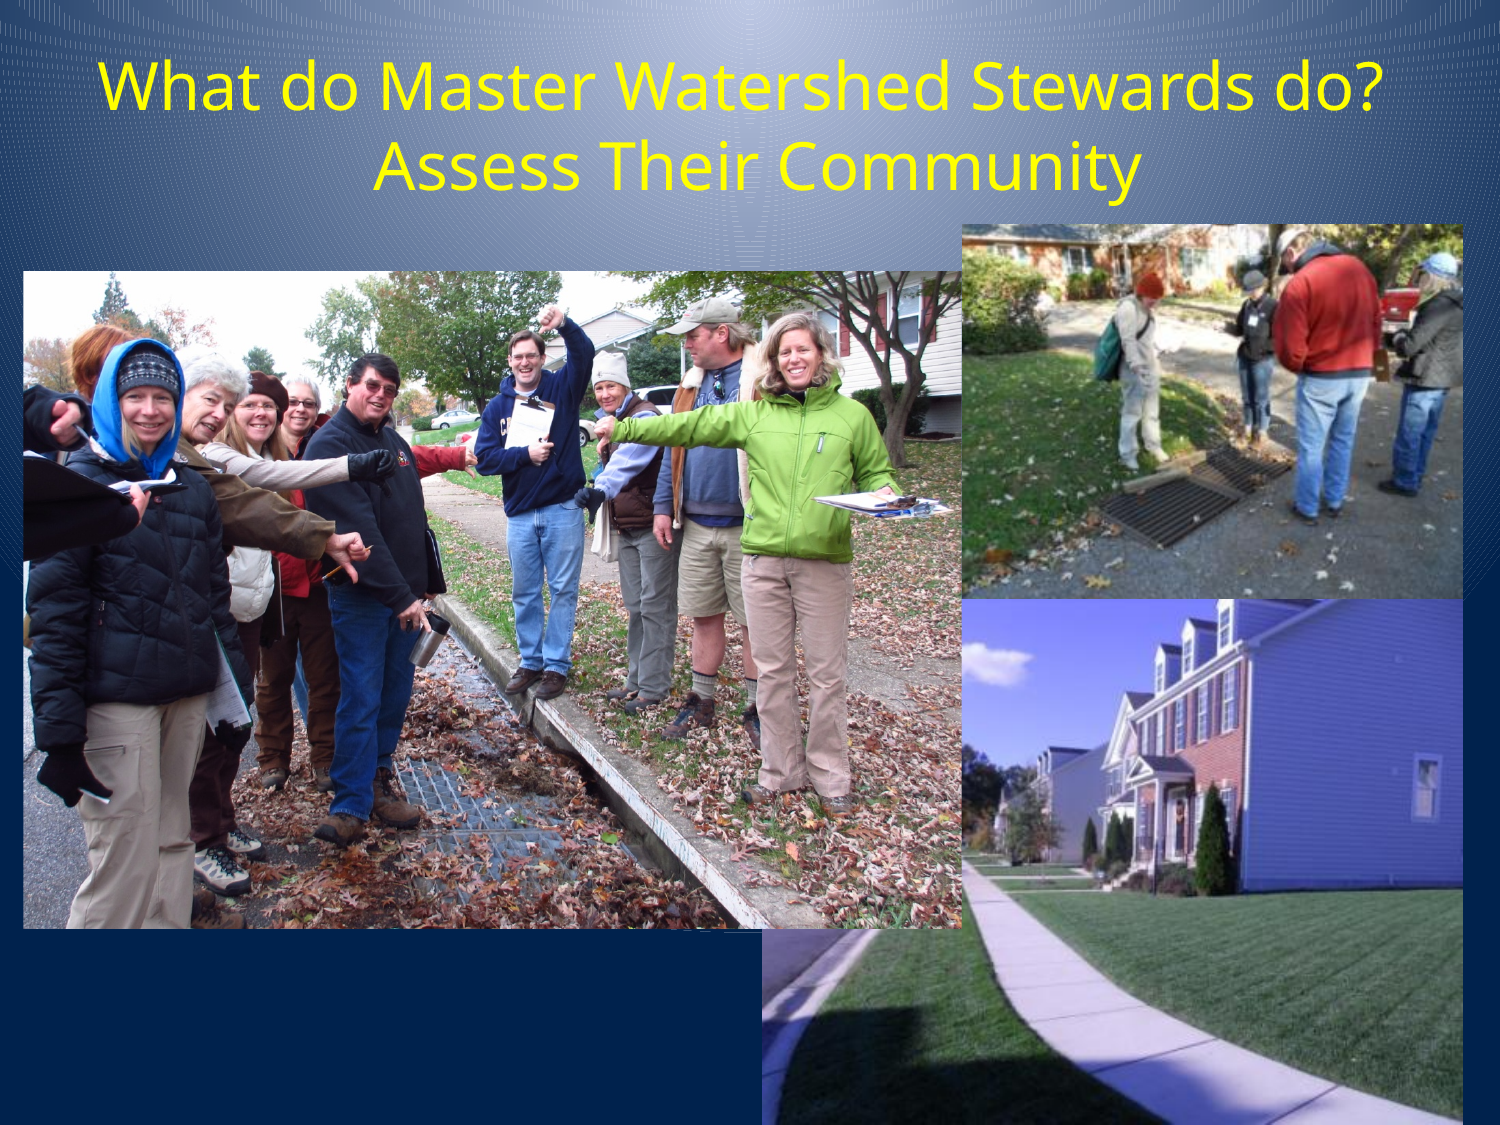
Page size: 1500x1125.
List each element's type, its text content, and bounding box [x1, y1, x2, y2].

picture [23, 224, 1463, 1125]
title What do Master Watershed Stewards do? Assess Their Community [75, 10, 1425, 238]
